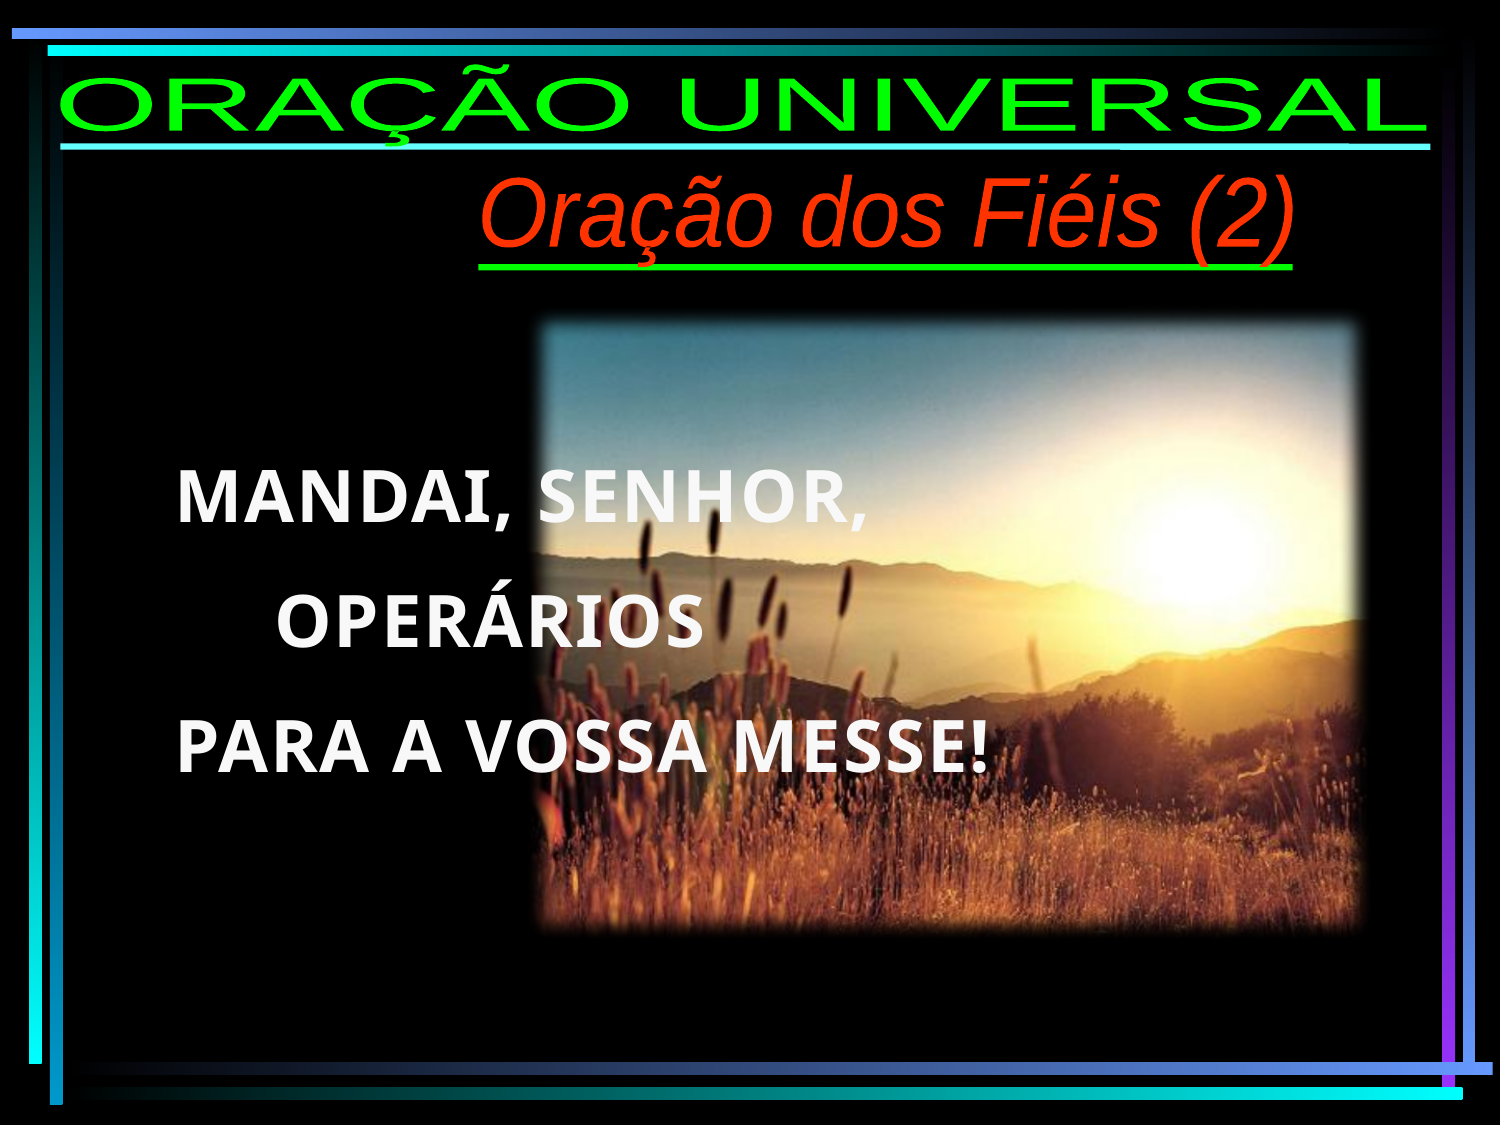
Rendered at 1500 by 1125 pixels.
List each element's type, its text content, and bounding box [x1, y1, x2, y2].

picture [525, 304, 1374, 941]
text_box MANDAI, SENHOR, OPERÁRIOS PARA A VOSSA MESSE! [159, 452, 520, 842]
